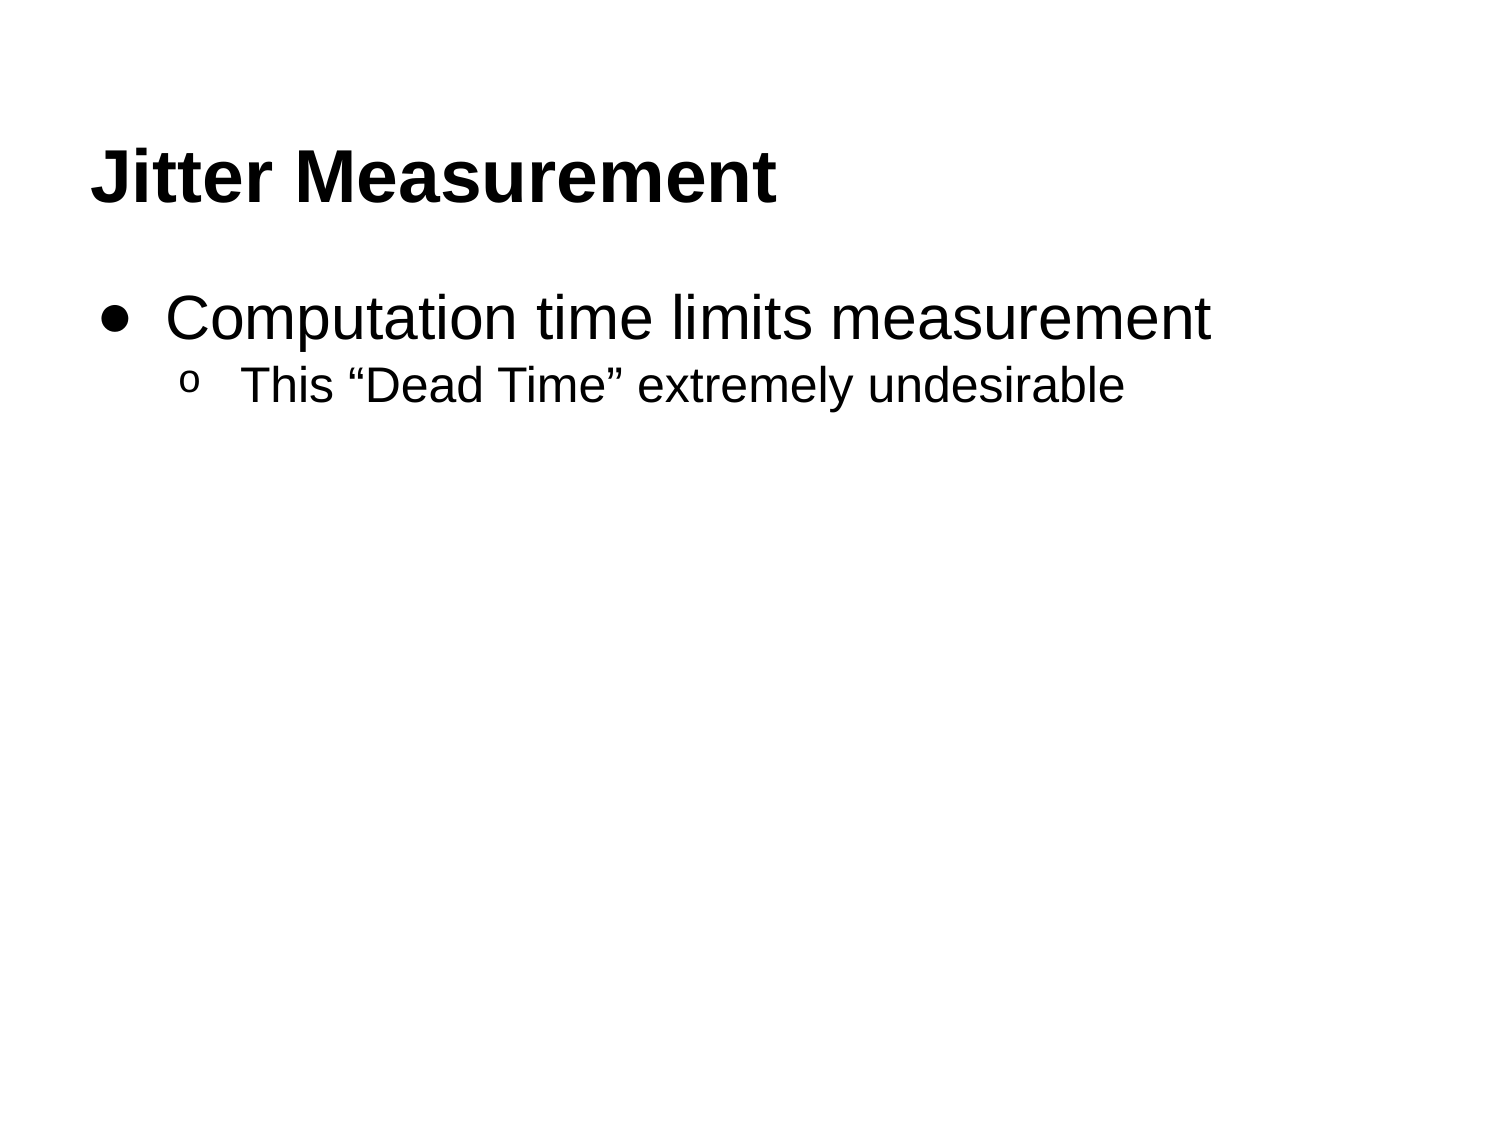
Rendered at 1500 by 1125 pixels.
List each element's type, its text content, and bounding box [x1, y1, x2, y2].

list Computation time limits measurement This “Dead Time” extremely undesirable [75, 262, 1425, 1078]
title Jitter Measurement [75, 45, 1425, 233]
